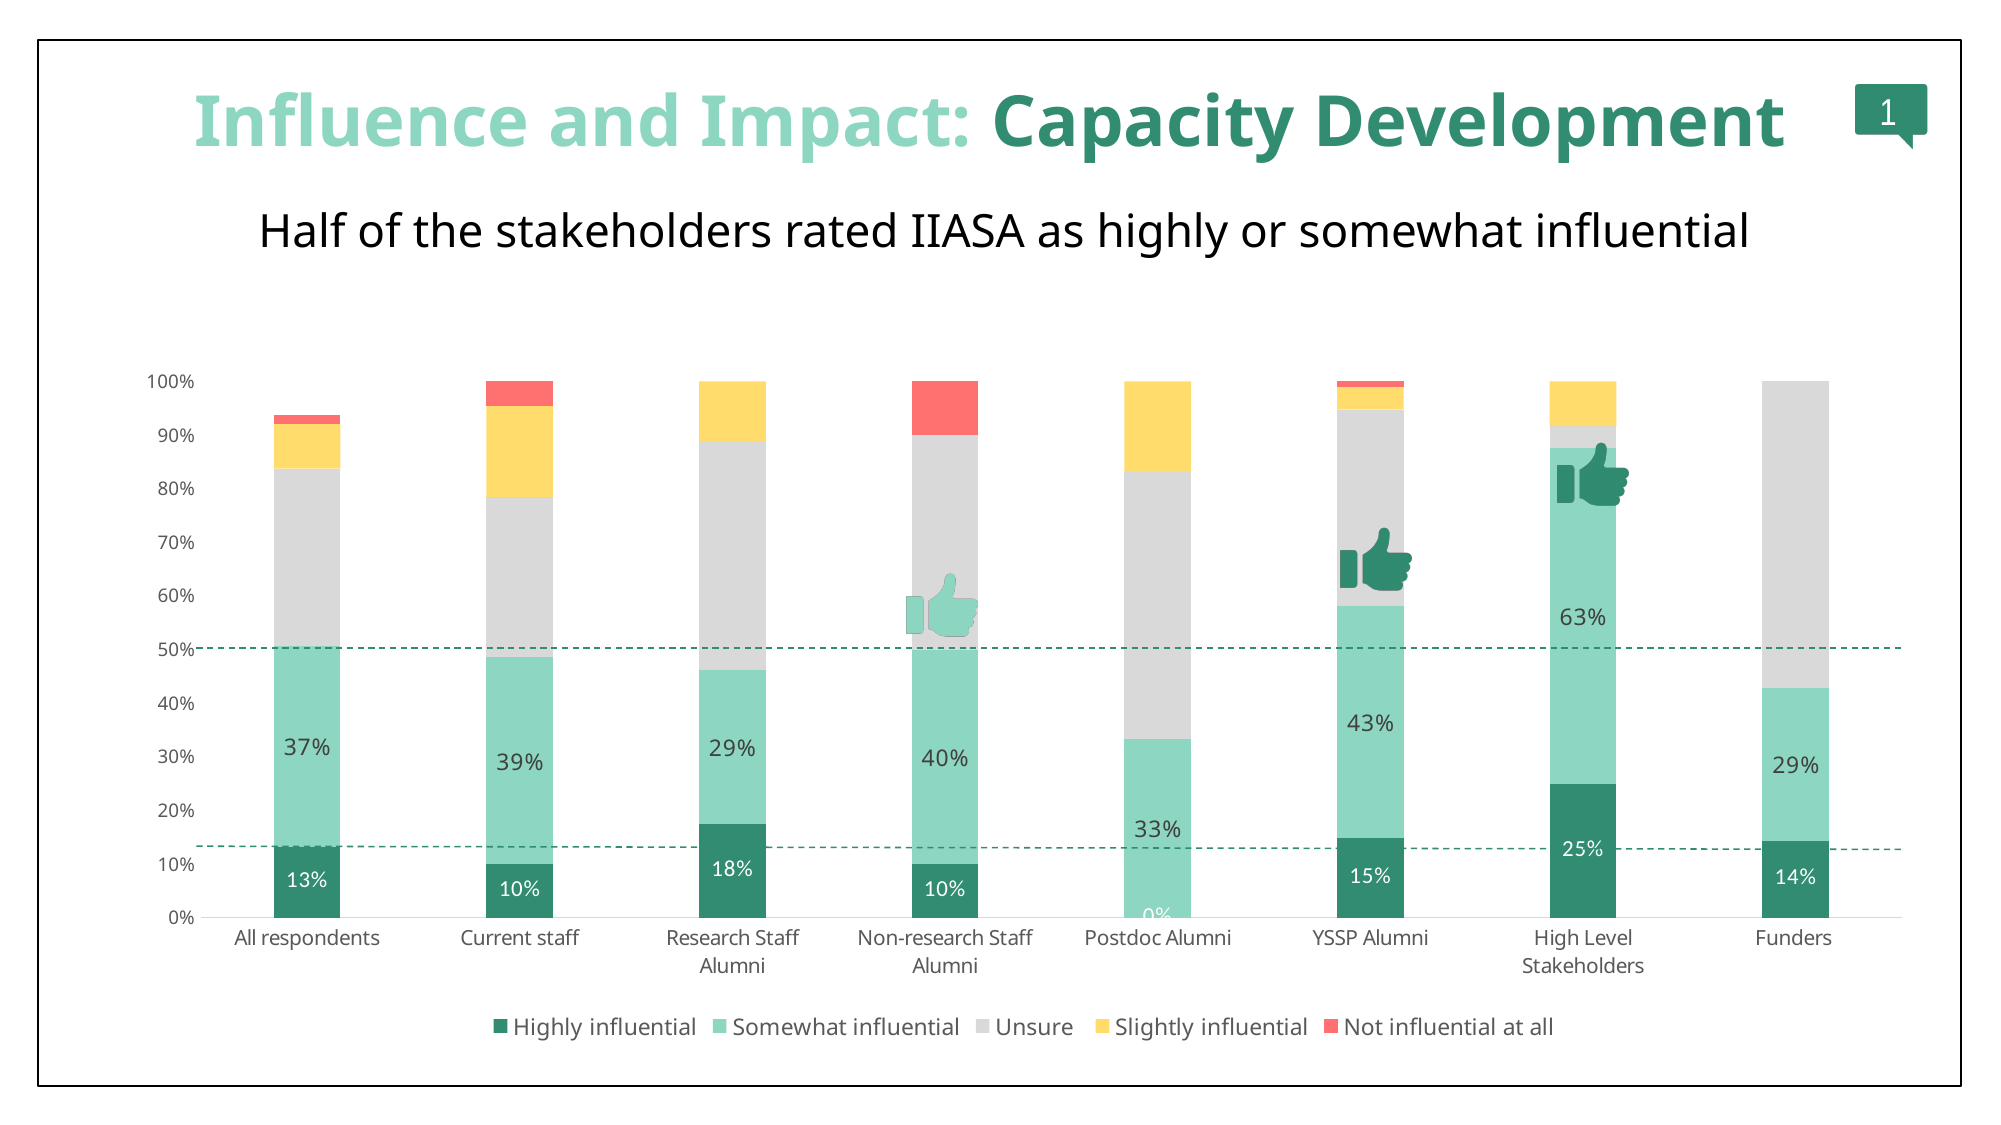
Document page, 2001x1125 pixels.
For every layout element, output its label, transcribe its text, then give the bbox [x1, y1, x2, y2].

picture [1550, 431, 1637, 517]
chart [109, 354, 1939, 1048]
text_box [196, 845, 1905, 850]
picture [1840, 65, 1942, 168]
picture [899, 562, 986, 649]
picture [1332, 516, 1419, 603]
text_box Half of the stakeholders rated IIASA as highly or somewhat influential [70, 194, 1939, 265]
text_box Influence and Impact: Capacity Development [173, 52, 1809, 194]
